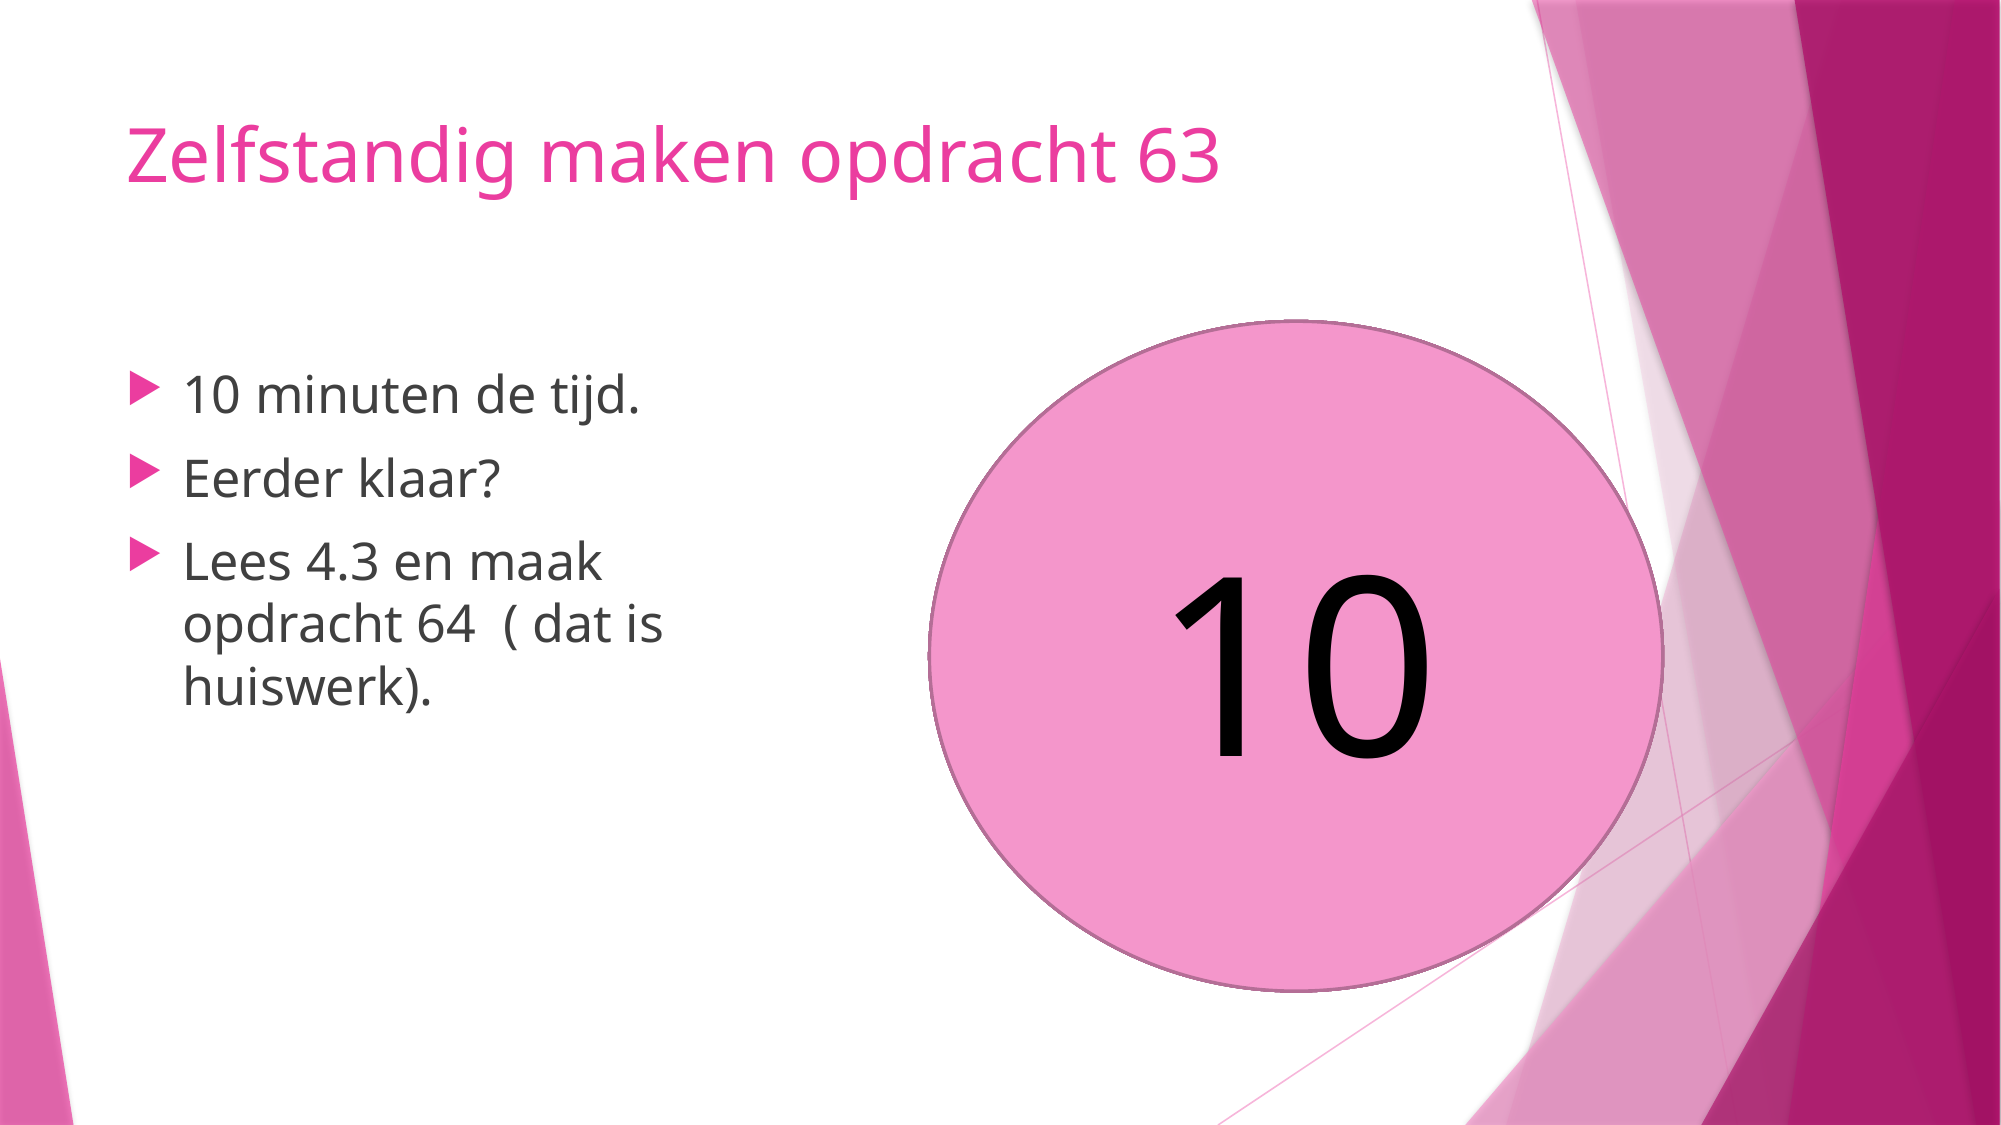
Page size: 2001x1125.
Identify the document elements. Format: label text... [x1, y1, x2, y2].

title Zelfstandig maken opdracht 63 [111, 99, 1522, 317]
text_box 10 [927, 319, 1665, 993]
list 10 minuten de tijd. Eerder klaar? Lees 4.3 en maak opdracht 64 ( dat is huiswerk). [111, 354, 831, 962]
